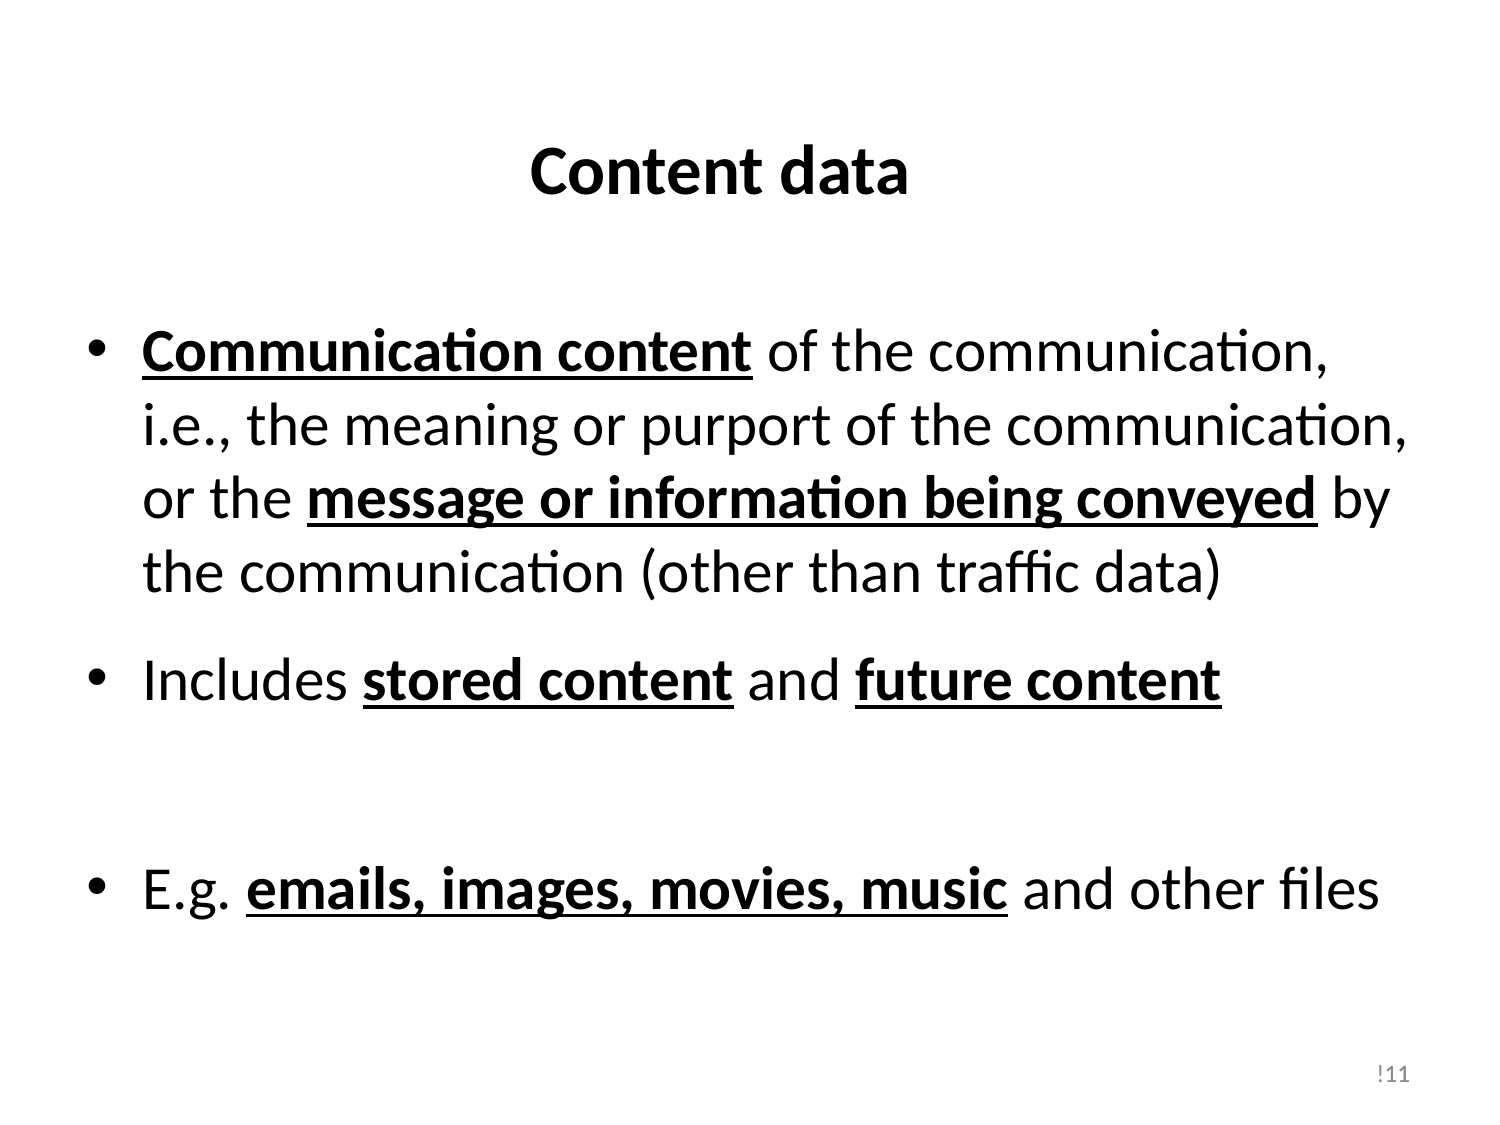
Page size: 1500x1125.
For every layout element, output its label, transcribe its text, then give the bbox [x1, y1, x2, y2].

text_box !11 [1074, 1042, 1425, 1103]
list Communication content of the communication, i.e., the meaning or purport of the communication, or the message or information being conveyed by the communication (other than traffic data) Includes stored content and future content E.g. emails, images, movies, music and other files [71, 302, 1440, 1031]
title Content data [85, 72, 1426, 261]
